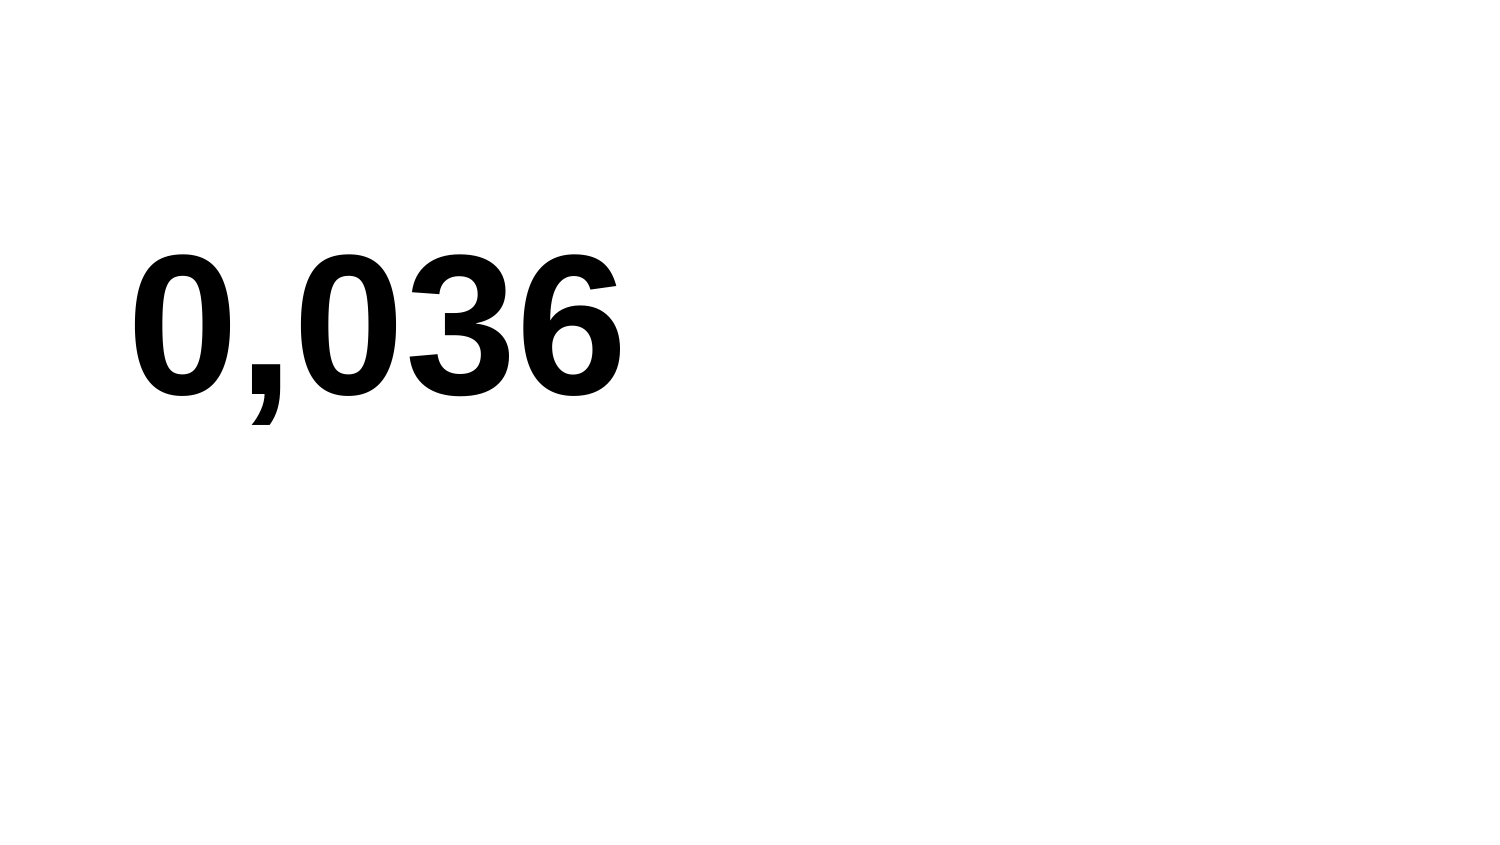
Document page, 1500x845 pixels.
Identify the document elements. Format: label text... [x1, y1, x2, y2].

text_box 0,036 [112, 259, 1388, 450]
